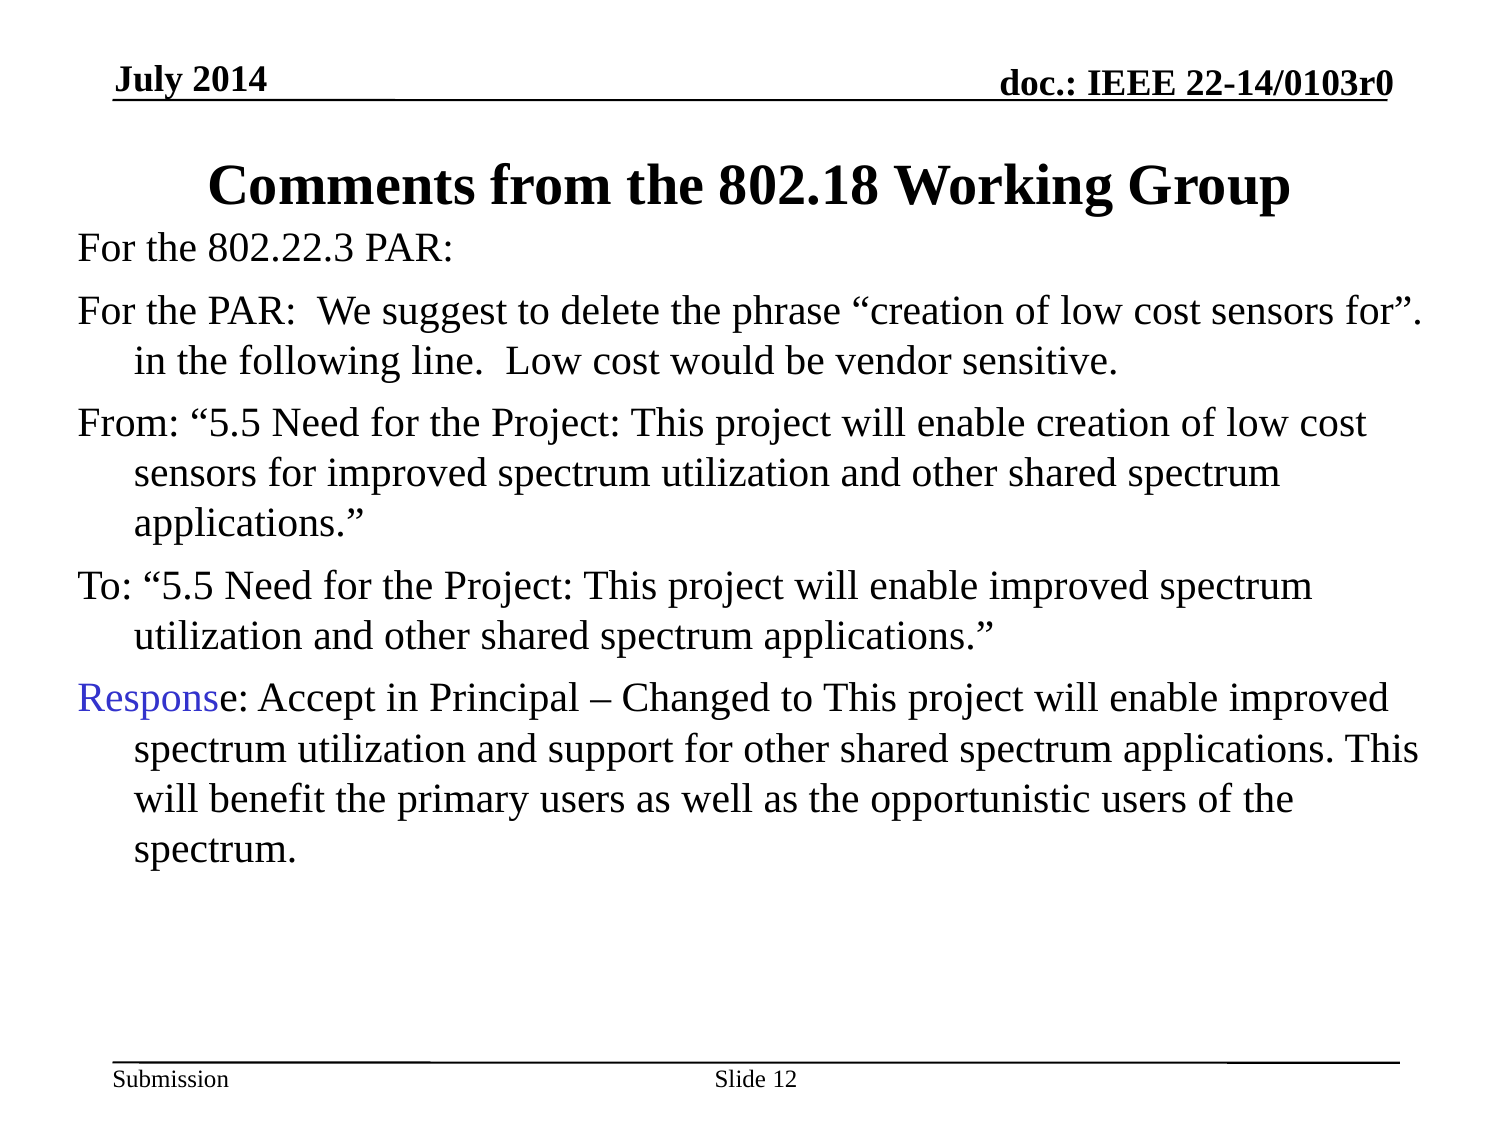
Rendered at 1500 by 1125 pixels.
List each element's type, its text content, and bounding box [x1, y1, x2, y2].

slide_number Slide 12 [712, 1061, 800, 1123]
list For the 802.22.3 PAR: For the PAR: We suggest to delete the phrase “creation of low cost sensors for”. in the following line. Low cost would be vendor sensitive. From: “5.5 Need for the Project: This project will enable creation of low cost sensors for improved spectrum utilization and other shared spectrum applications.” To: “5.5 Need for the Project: This project will enable improved spectrum utilization and other shared spectrum applications.” Response: Accept in Principal – Changed to This project will enable improved spectrum utilization and support for other shared spectrum applications. This will benefit the primary users as well as the opportunistic users of the spectrum. [62, 212, 1463, 951]
title Comments from the 802.18 Working Group [112, 112, 1388, 212]
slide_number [114, 54, 423, 100]
